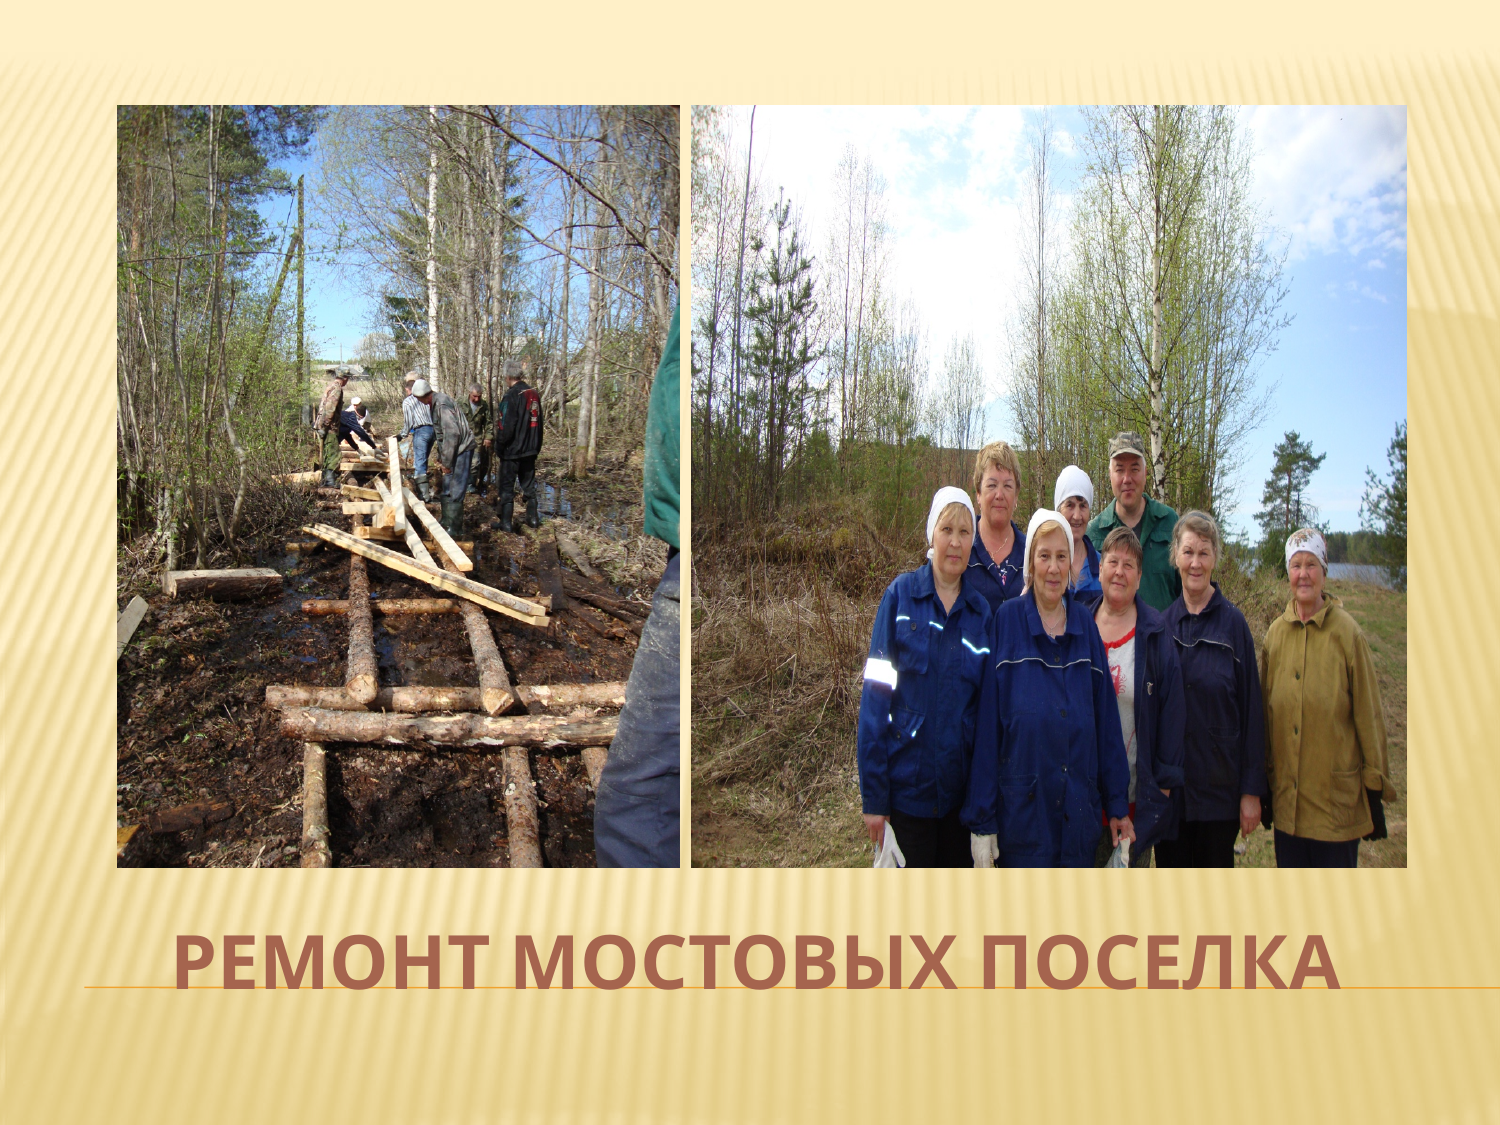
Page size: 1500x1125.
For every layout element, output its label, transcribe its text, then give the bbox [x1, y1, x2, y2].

title РЕМОНТ МОСТОВЫХ ПОСЕЛКА [50, 887, 1463, 1033]
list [116, 105, 680, 868]
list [691, 105, 1407, 868]
